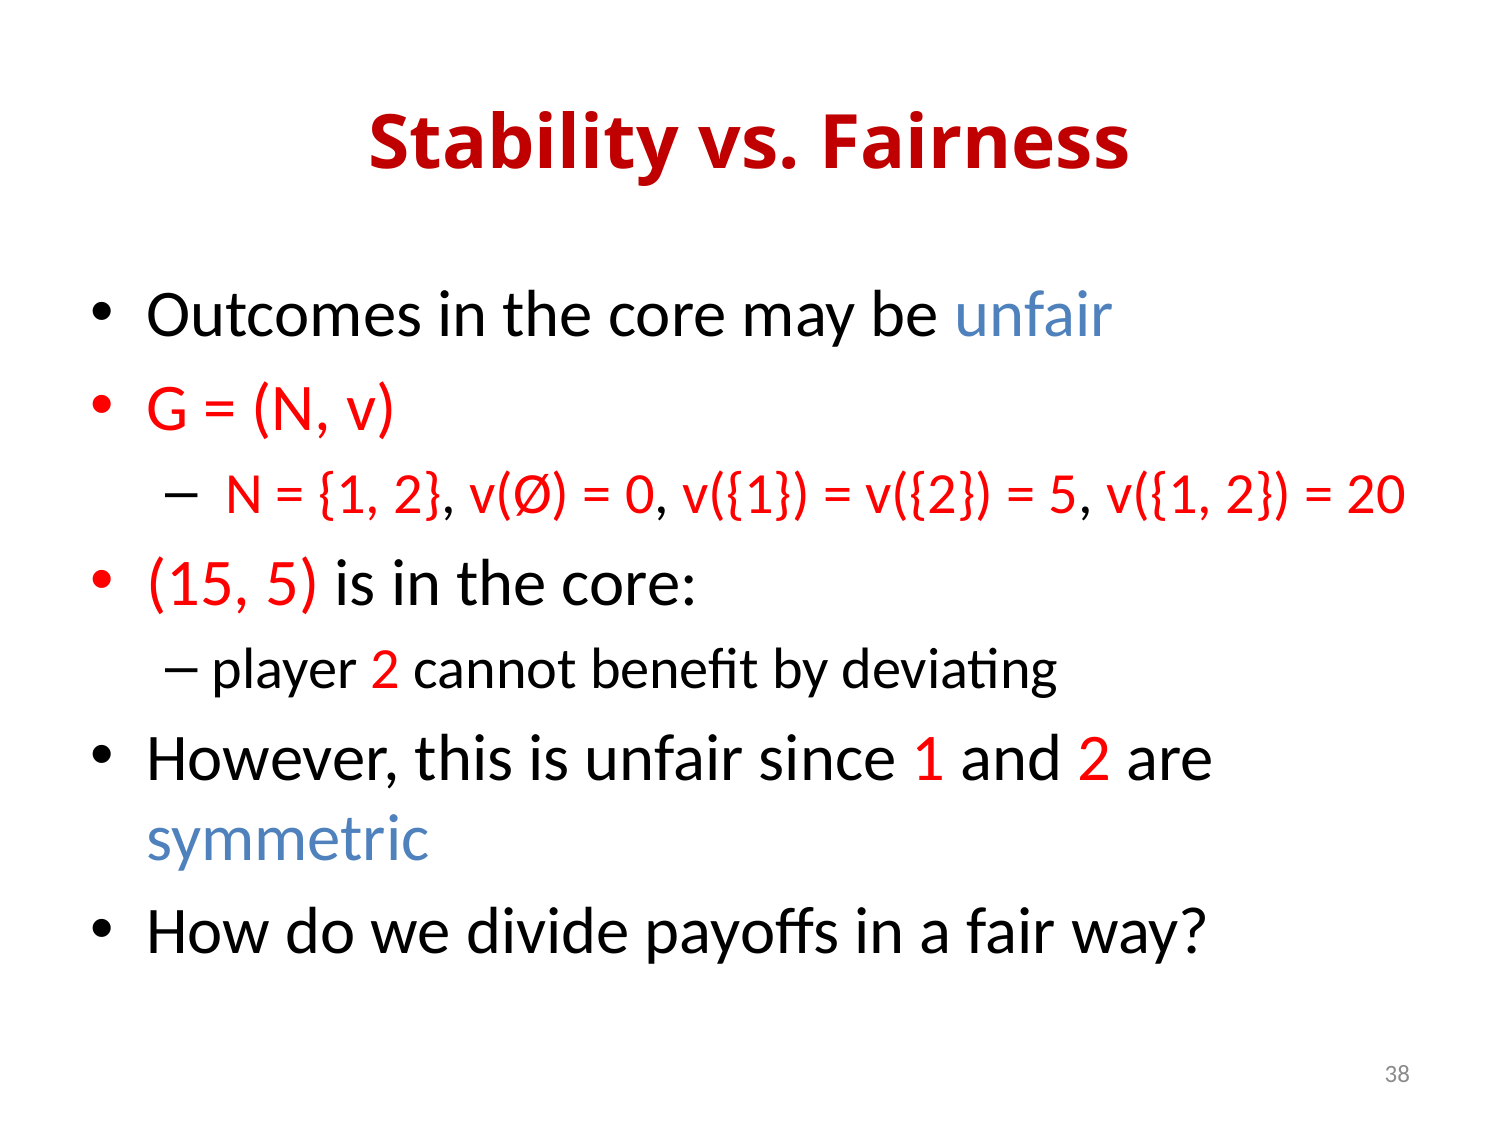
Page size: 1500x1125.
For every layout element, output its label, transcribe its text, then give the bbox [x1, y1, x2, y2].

slide_number 38 [1074, 1042, 1425, 1103]
title Stability vs. Fairness [75, 45, 1425, 233]
list Outcomes in the core may be unfair G = (N, v) N = {1, 2}, v(Ø) = 0, v({1}) = v({2}) = 5, v({1, 2}) = 20 (15, 5) is in the core: player 2 cannot benefit by deviating However, this is unfair since 1 and 2 are symmetric How do we divide payoffs in a fair way? [75, 262, 1425, 1071]
